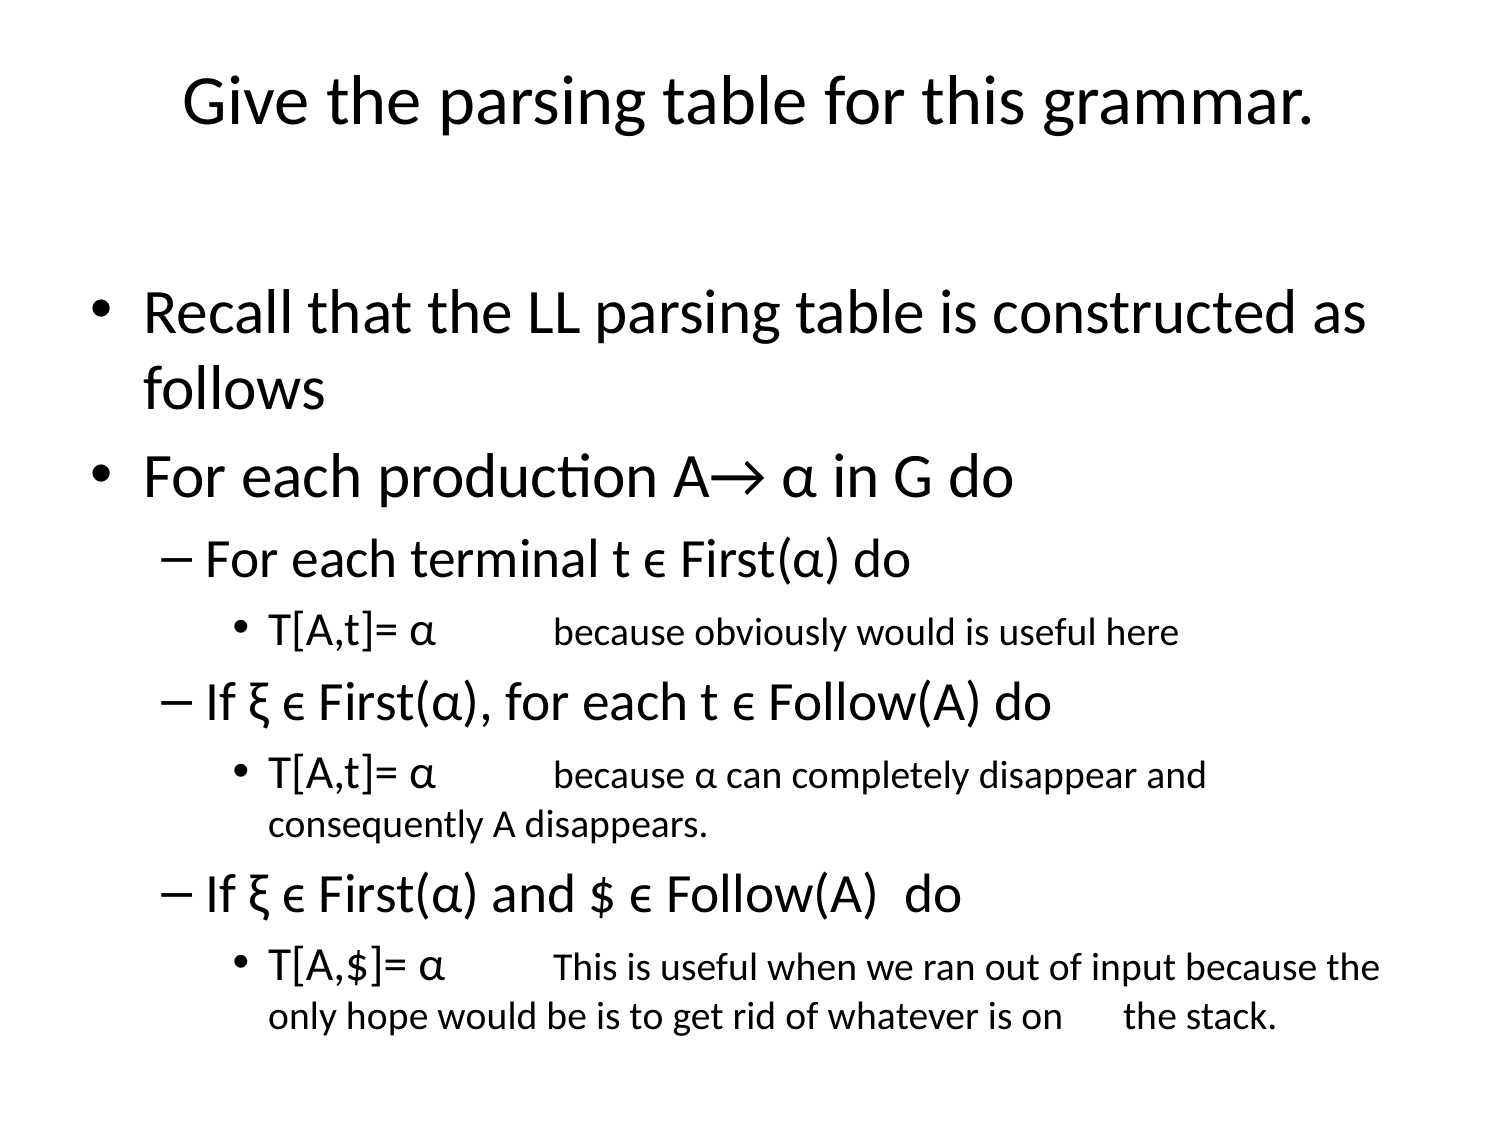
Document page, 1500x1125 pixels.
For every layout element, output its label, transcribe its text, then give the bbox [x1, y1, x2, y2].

title Give the parsing table for this grammar. [75, 45, 1425, 233]
list Recall that the LL parsing table is constructed as follows For each production A→ α in G do For each terminal t ϵ First(α) do T[A,t]= α because obviously would is useful here If ξ ϵ First(α), for each t ϵ Follow(A) do T[A,t]= α because α can completely disappear and consequently A disappears. If ξ ϵ First(α) and $ ϵ Follow(A) do T[A,$]= α This is useful when we ran out of input because the only hope would be is to get rid of whatever is on the stack. [75, 262, 1425, 1094]
